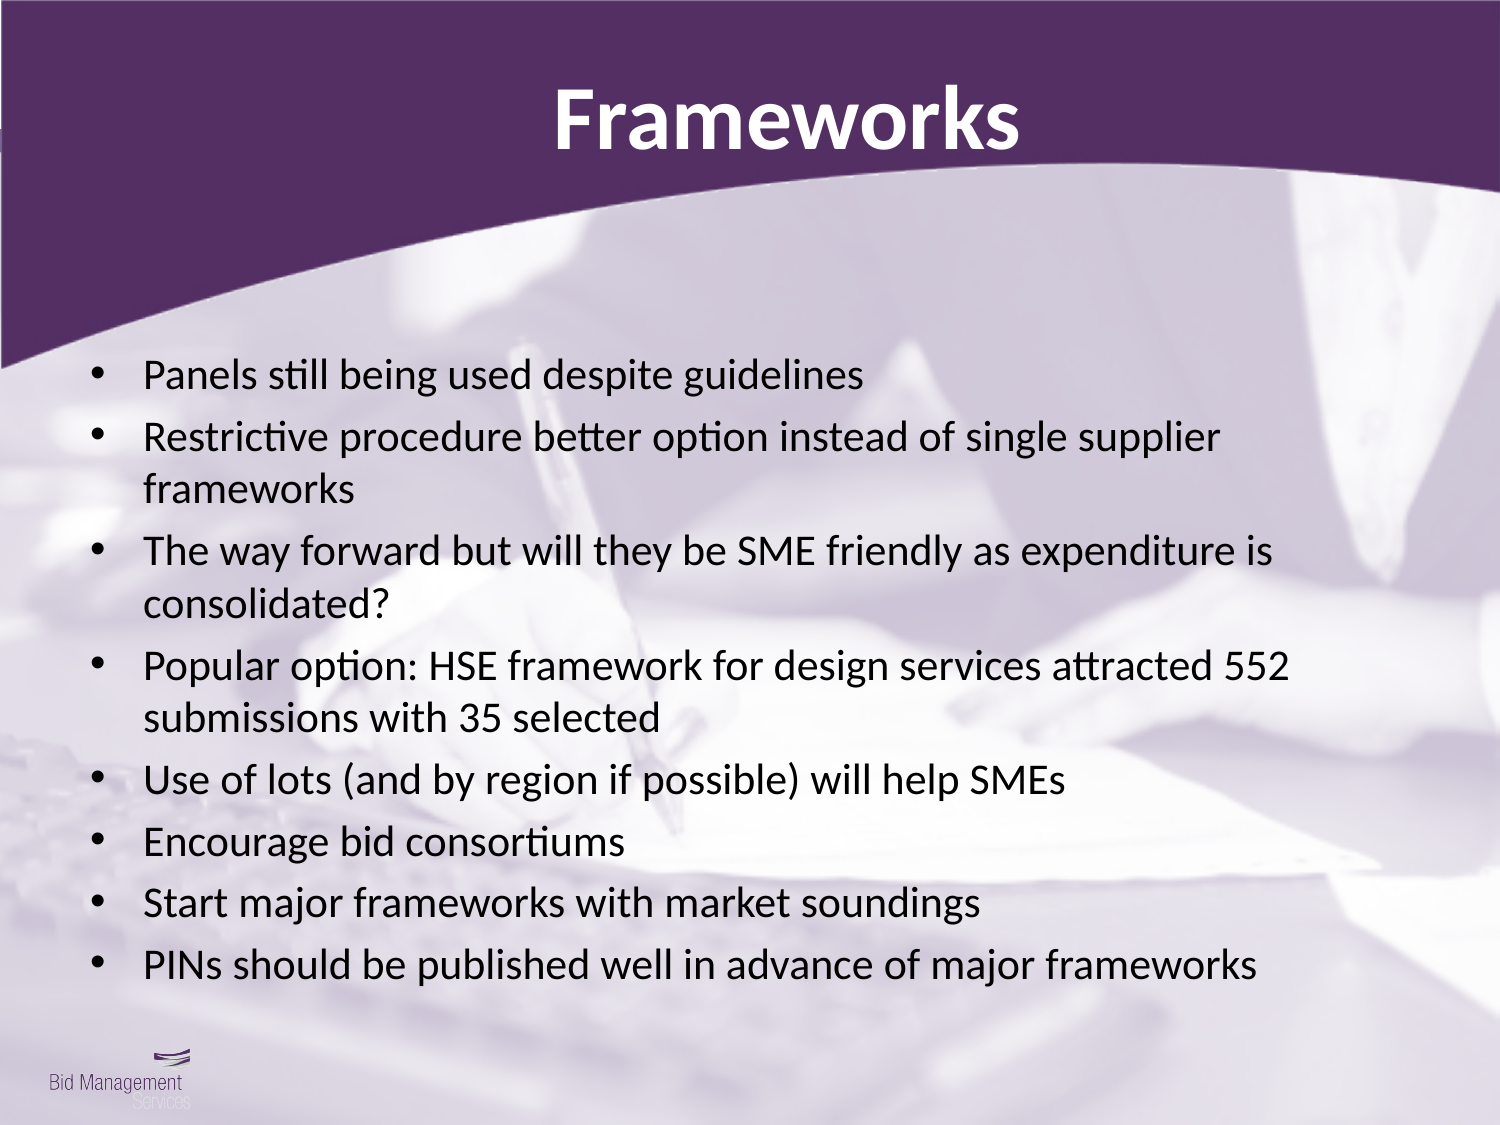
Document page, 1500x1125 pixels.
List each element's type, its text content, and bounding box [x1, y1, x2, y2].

title Frameworks [75, 19, 1500, 207]
picture [2, 1, 1500, 368]
list Panels still being used despite guidelines Restrictive procedure better option instead of single supplier frameworks The way forward but will they be SME friendly as expenditure is consolidated? Popular option: HSE framework for design services attracted 552 submissions with 35 selected Use of lots (and by region if possible) will help SMEs Encourage bid consortiums Start major frameworks with market soundings PINs should be published well in advance of major frameworks [75, 338, 1425, 1005]
picture [25, 1031, 215, 1125]
